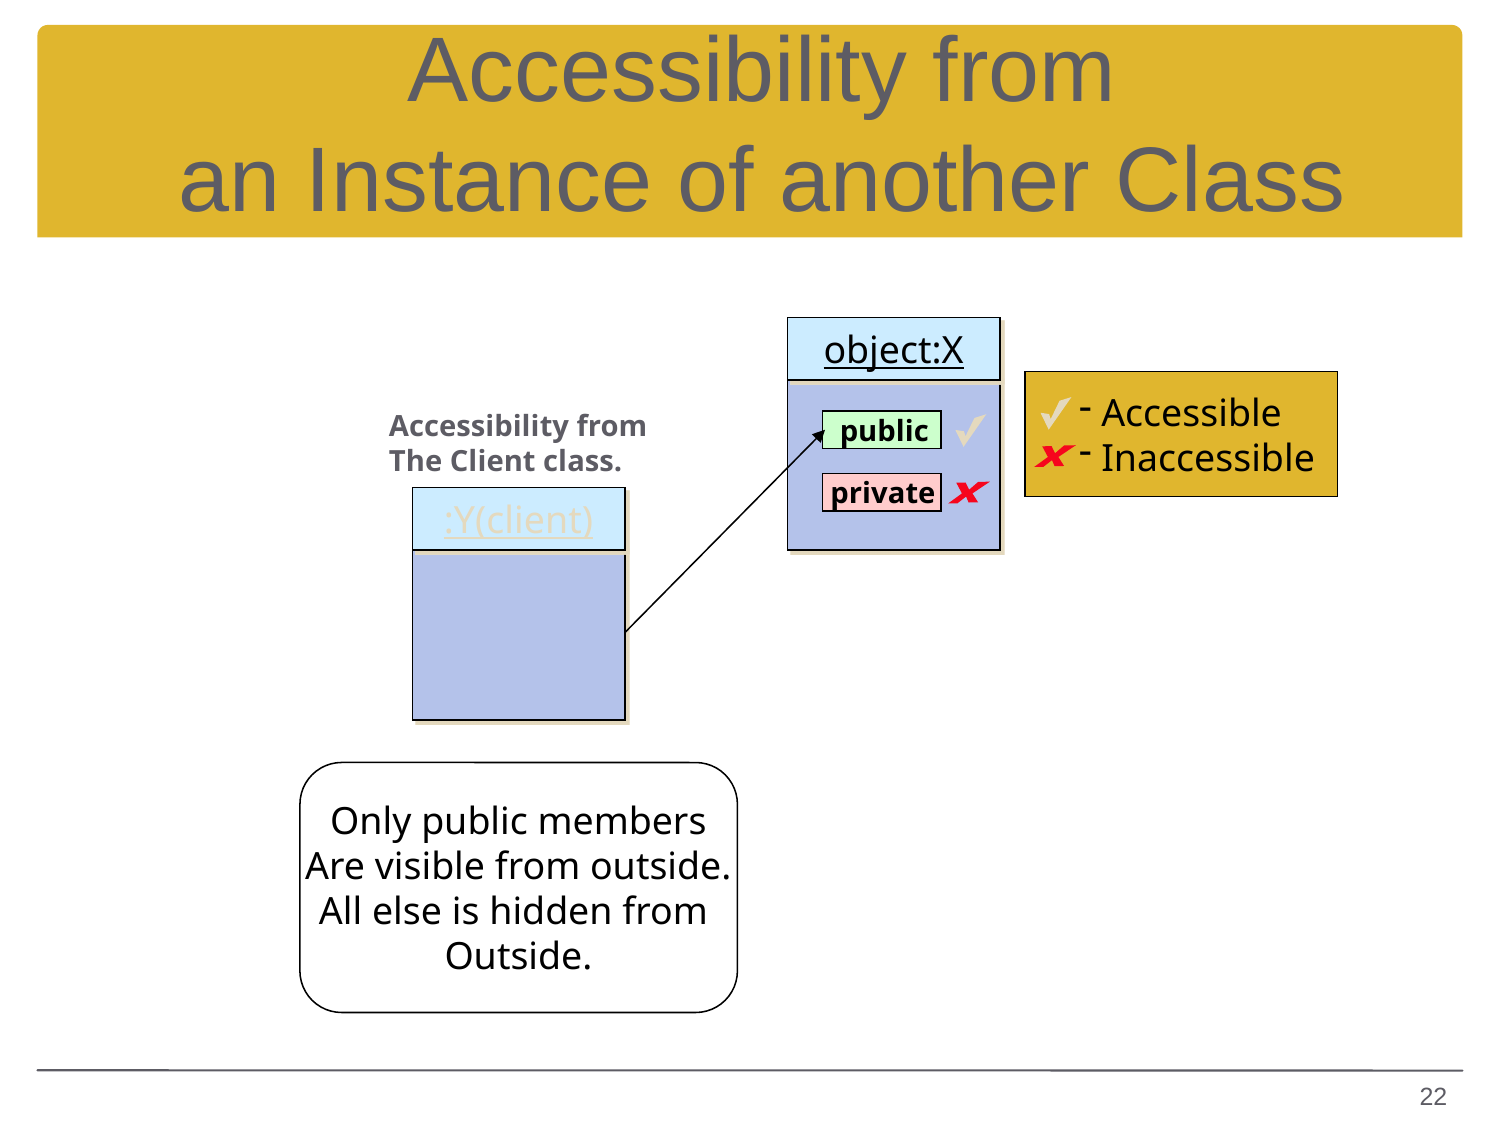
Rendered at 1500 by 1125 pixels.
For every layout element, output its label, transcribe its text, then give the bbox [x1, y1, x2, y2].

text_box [373, 399, 664, 721]
slide_number 22 [1112, 1069, 1463, 1123]
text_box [787, 317, 1338, 551]
text_box Accessibility from an Instance of another Class [75, 112, 1450, 238]
text_box Only public members Are visible from outside. All else is hidden from Outside. [299, 762, 738, 1013]
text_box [624, 429, 826, 633]
